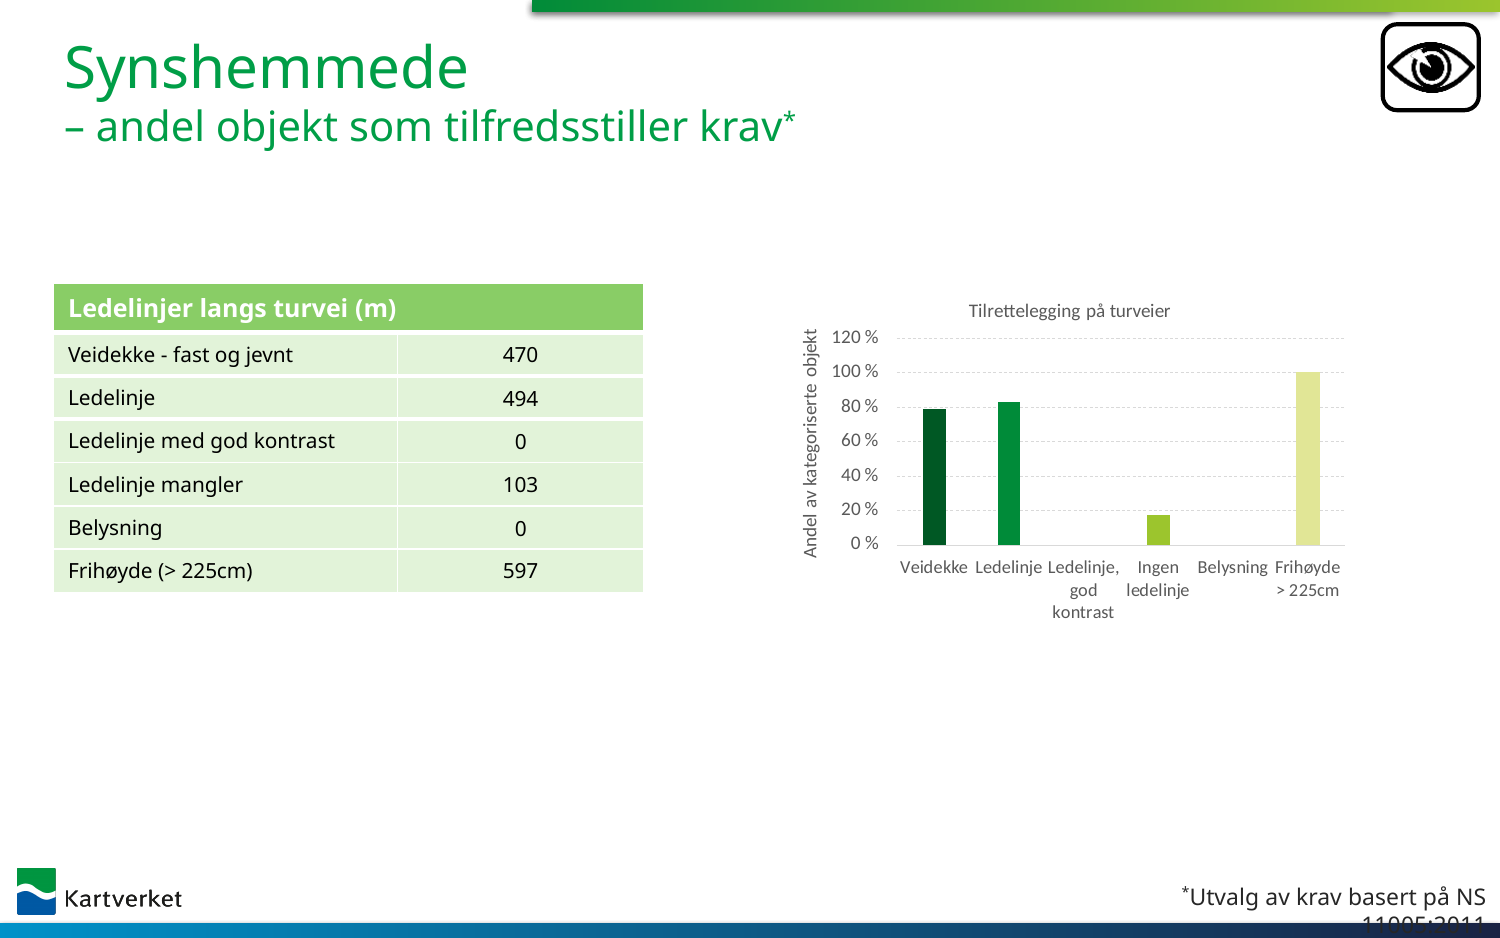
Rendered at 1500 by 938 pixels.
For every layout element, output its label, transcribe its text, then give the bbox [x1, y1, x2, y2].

table_cell 0 [398, 507, 643, 548]
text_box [1382, 24, 1480, 111]
table_cell Frihøyde (> 225cm) [54, 550, 397, 592]
picture [791, 291, 1348, 630]
table_cell 494 [398, 378, 643, 417]
text_box Synshemmede – andel objekt som tilfredsstiller krav* [49, 24, 1431, 158]
table_cell Ledelinje med god kontrast [54, 421, 397, 462]
table_header Ledelinjer langs turvei (m) [54, 284, 643, 330]
table_cell 103 [398, 463, 643, 505]
table_cell Ledelinje mangler [54, 463, 397, 505]
table_cell 597 [398, 550, 643, 592]
table_cell Belysning [54, 507, 397, 548]
table_cell Veidekke - fast og jevnt [54, 335, 397, 374]
text_box *Utvalg av krav basert på NS 11005:2011 [1068, 873, 1500, 938]
table_cell 470 [398, 335, 643, 374]
table_cell 0 [398, 421, 643, 462]
table_cell Ledelinje [54, 378, 397, 417]
